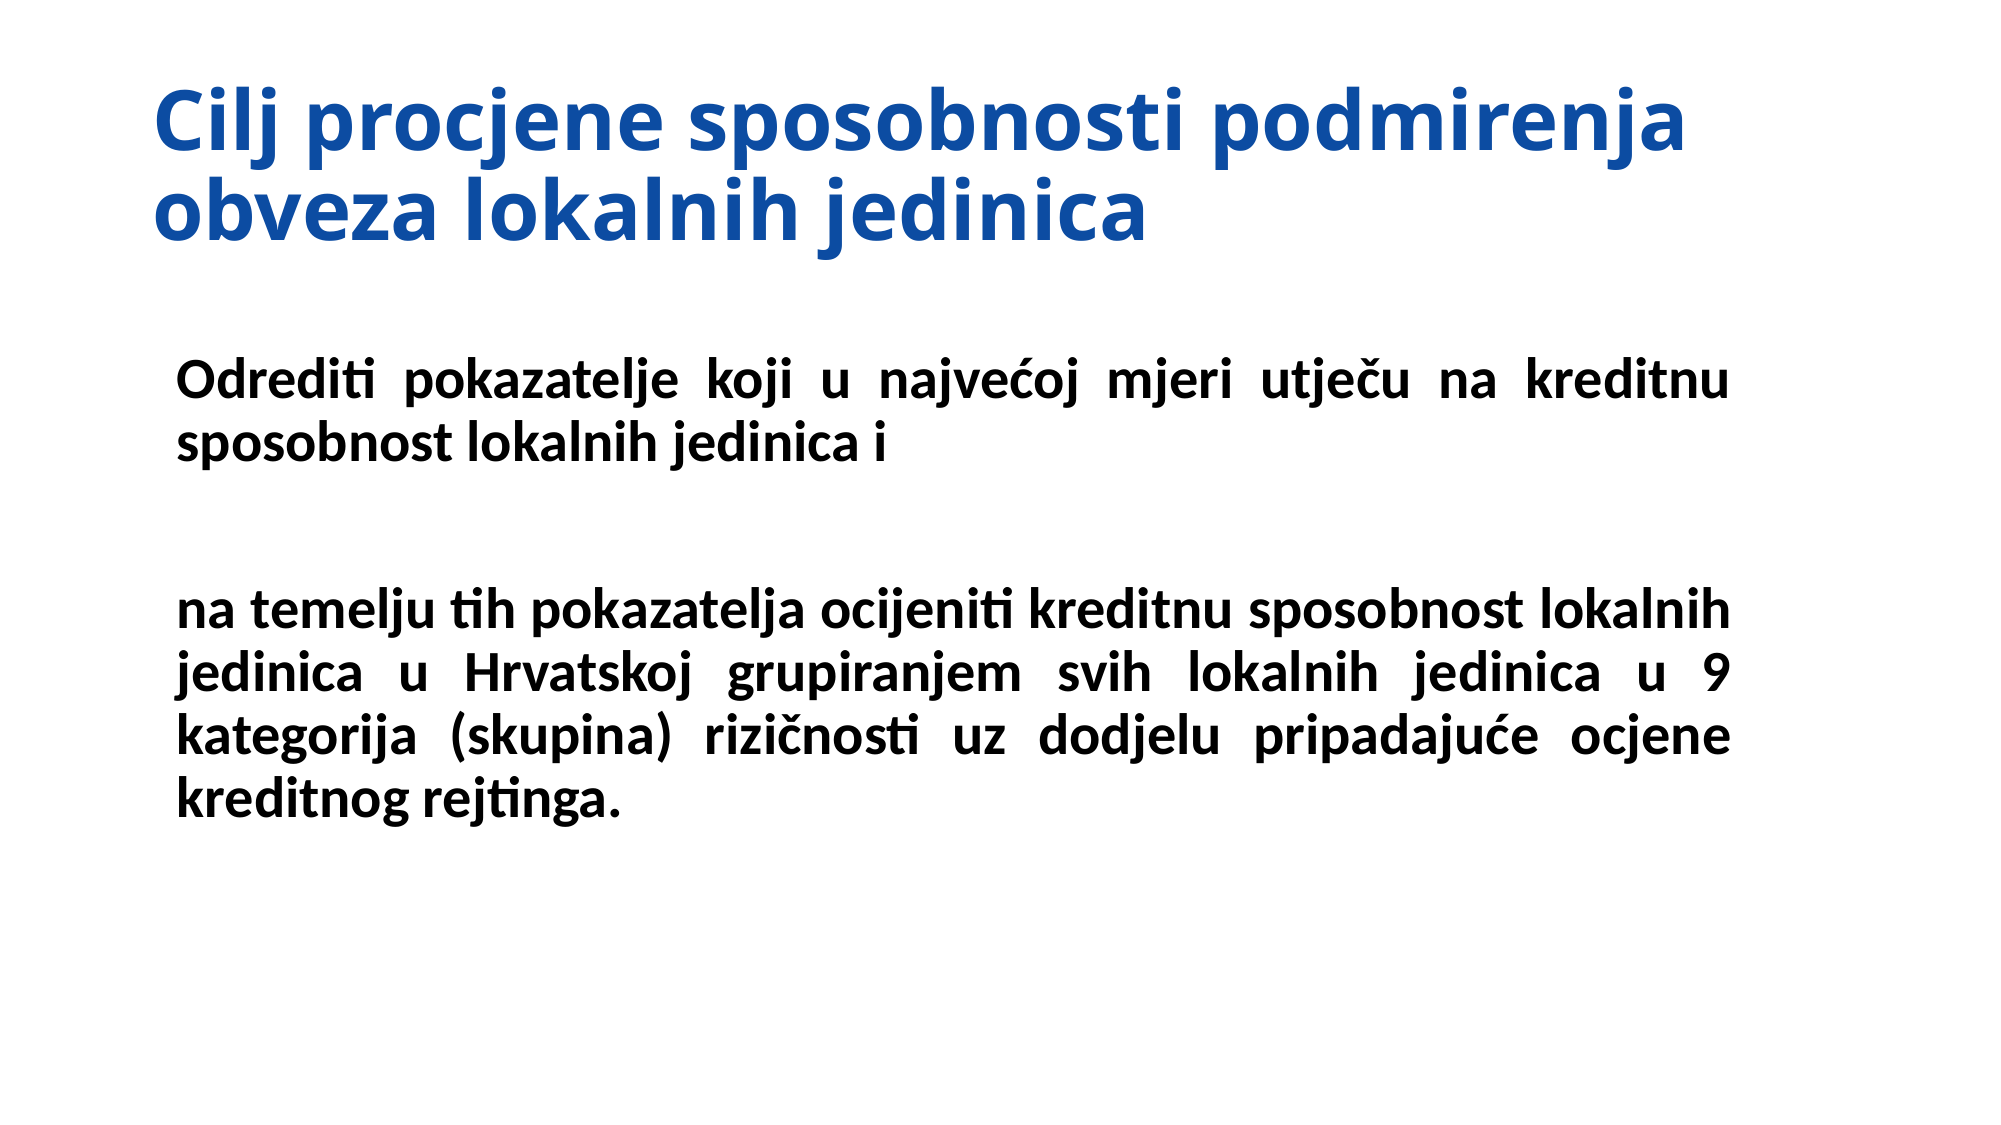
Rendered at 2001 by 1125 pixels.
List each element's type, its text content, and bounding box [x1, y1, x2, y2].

list Odrediti pokazatelje koji u najvećoj mjeri utječu na kreditnu sposobnost lokalnih jedinica i na temelju tih pokazatelja ocijeniti kreditnu sposobnost lokalnih jedinica u Hrvatskoj grupiranjem svih lokalnih jedinica u 9 kategorija (skupina) rizičnosti uz dodjelu pripadajuće ocjene kreditnog rejtinga. [161, 340, 1747, 1055]
title Cilj procjene sposobnosti podmirenja obveza lokalnih jedinica [137, 59, 1863, 278]
